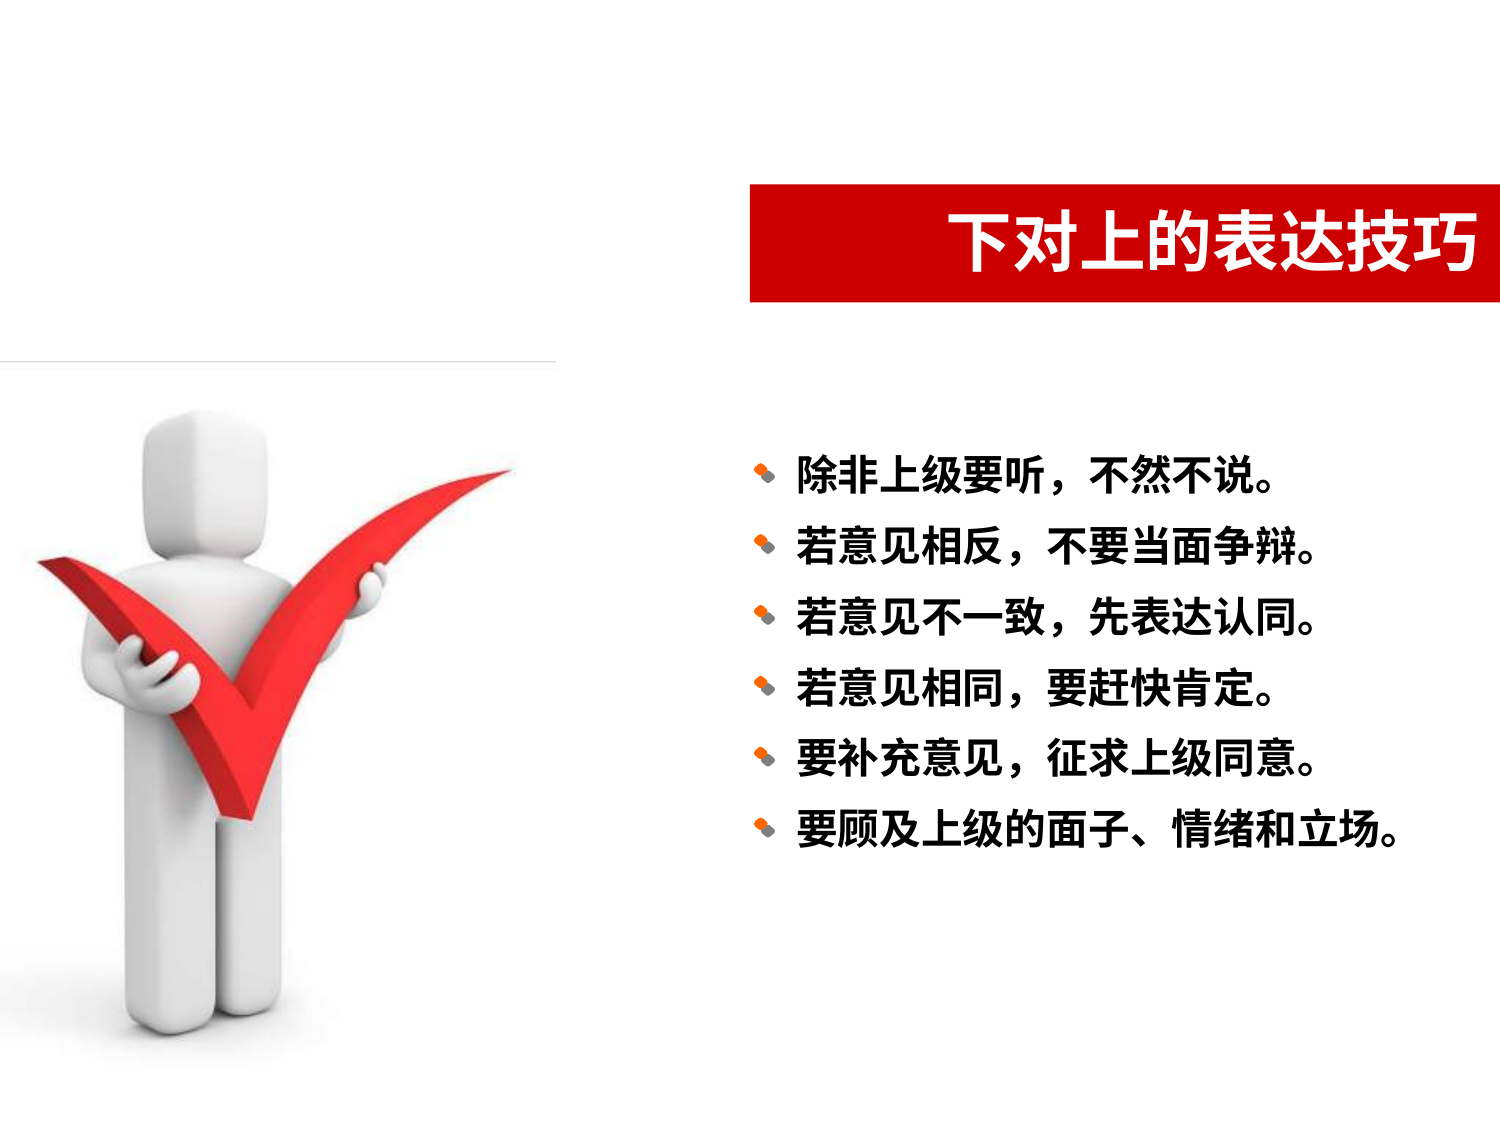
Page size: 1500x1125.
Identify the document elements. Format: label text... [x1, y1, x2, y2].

text_box 除非上级要听，不然不说。 若意见相反，不要当面争辩。 若意见不一致，先表达认同。 若意见相同，要赶快肯定。 要补充意见，征求上级同意。 要顾及上级的面子、情绪和立场。 [734, 441, 1495, 861]
text_box 下对上的表达技巧 [797, 177, 1495, 303]
text_box [749, 184, 797, 303]
text_box [1495, 184, 1500, 303]
picture [0, 361, 556, 1090]
